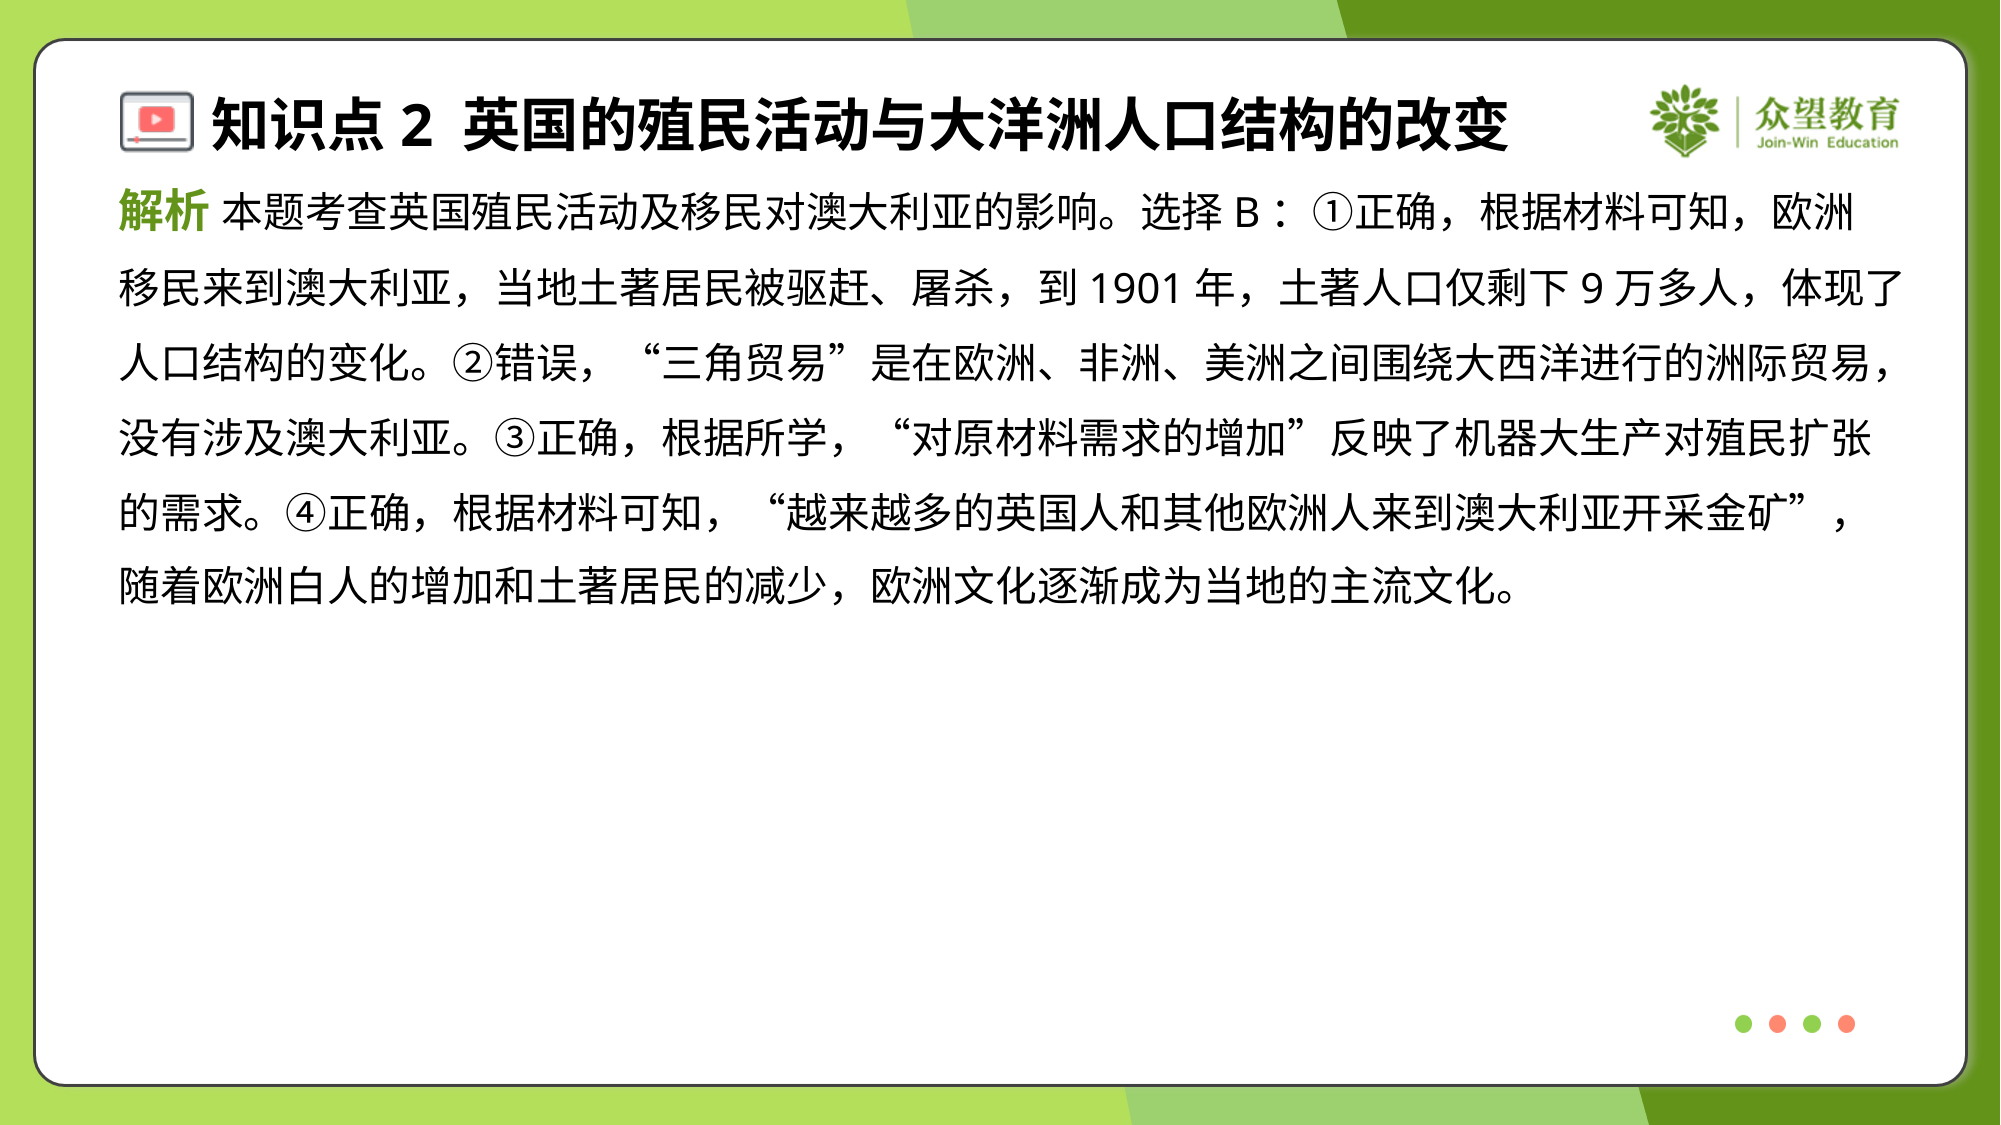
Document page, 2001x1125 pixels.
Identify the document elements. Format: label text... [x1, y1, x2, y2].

text_box 解析 本题考查英国殖民活动及移民对澳大利亚的影响。选择B：①正确，根据材料可知，欧洲 移民来到澳大利亚，当地土著居民被驱赶、屠杀，到1901年，土著人口仅剩下9万多人，体现了 人口结构的变化。②错误，“三角贸易”是在欧洲、非洲、美洲之间围绕大西洋进行的洲际贸易， 没有涉及澳大利亚。③正确，根据所学，“对原材料需求的增加”反映了机器大生产对殖民扩张 的需求。④正确，根据材料可知，“越来越多的英国人和其他欧洲人来到澳大利亚开采金矿”， 随着欧洲白人的增加和土著居民的减少，欧洲文化逐渐成为当地的主流文化。 [118, 159, 1883, 602]
picture [0, 0, 2000, 1125]
